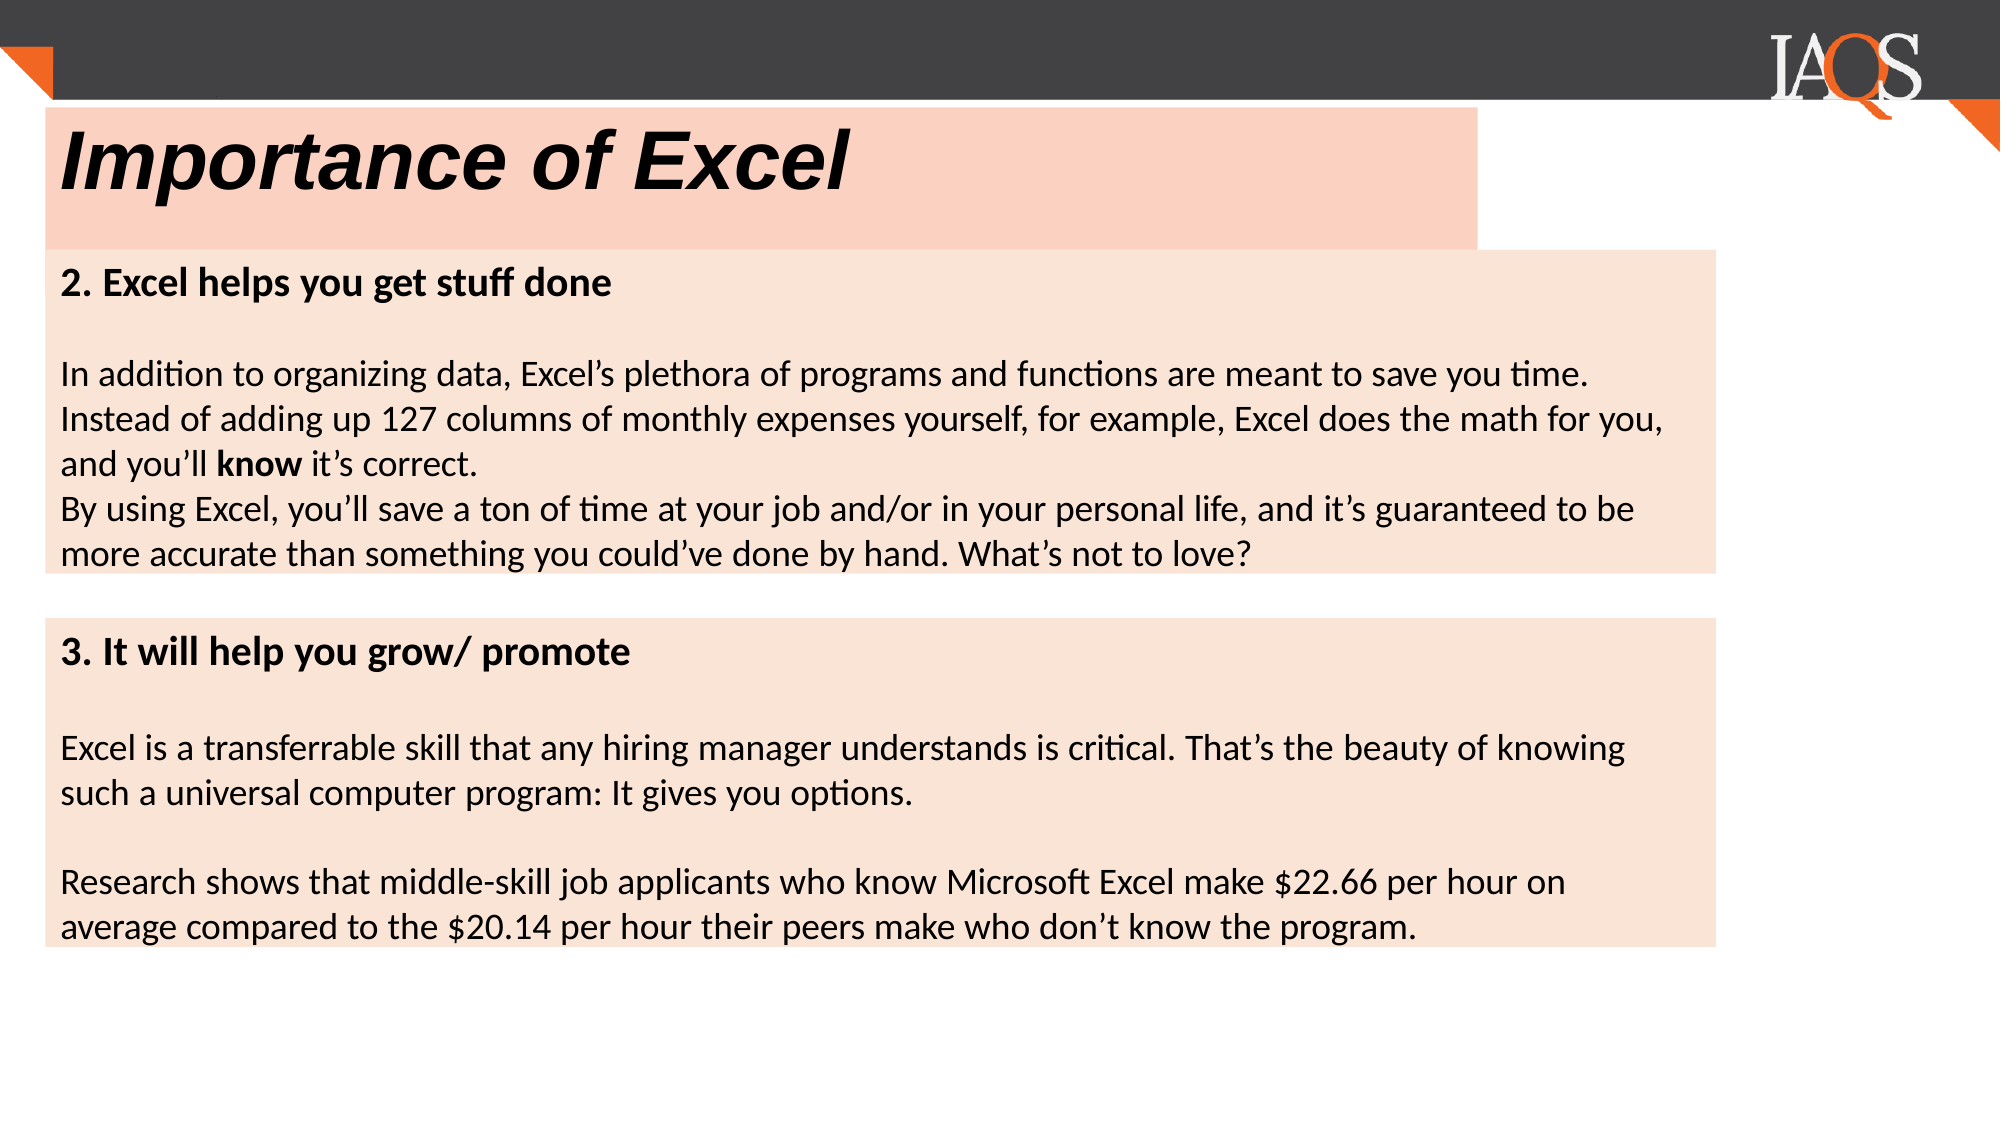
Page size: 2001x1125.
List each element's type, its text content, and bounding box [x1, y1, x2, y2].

text_box . [214, 90, 220, 98]
text_box 2. Excel helps you get stuff done In addition to organizing data, Excel’s plethora of programs and functions are meant to save you time. Instead of adding up 127 columns of monthly expenses yourself, for example, Excel does the math for you, and you’ll know it’s correct. By using Excel, you’ll save a ton of time at your job and/or in your personal life, and it’s guaranteed to be more accurate than something you could’ve done by hand. What’s not to love? [45, 249, 1716, 574]
text_box 3. It will help you grow/ promote Excel is a transferrable skill that any hiring manager understands is critical. That’s the beauty of knowing such a universal computer program: It gives you options. Research shows that middle-skill job applicants who know Microsoft Excel make $22.66 per hour on average compared to the $20.14 per hour their peers make who don’t know the program. [45, 618, 1716, 947]
picture [0, 0, 2000, 152]
title Importance of Excel [45, 107, 1478, 249]
